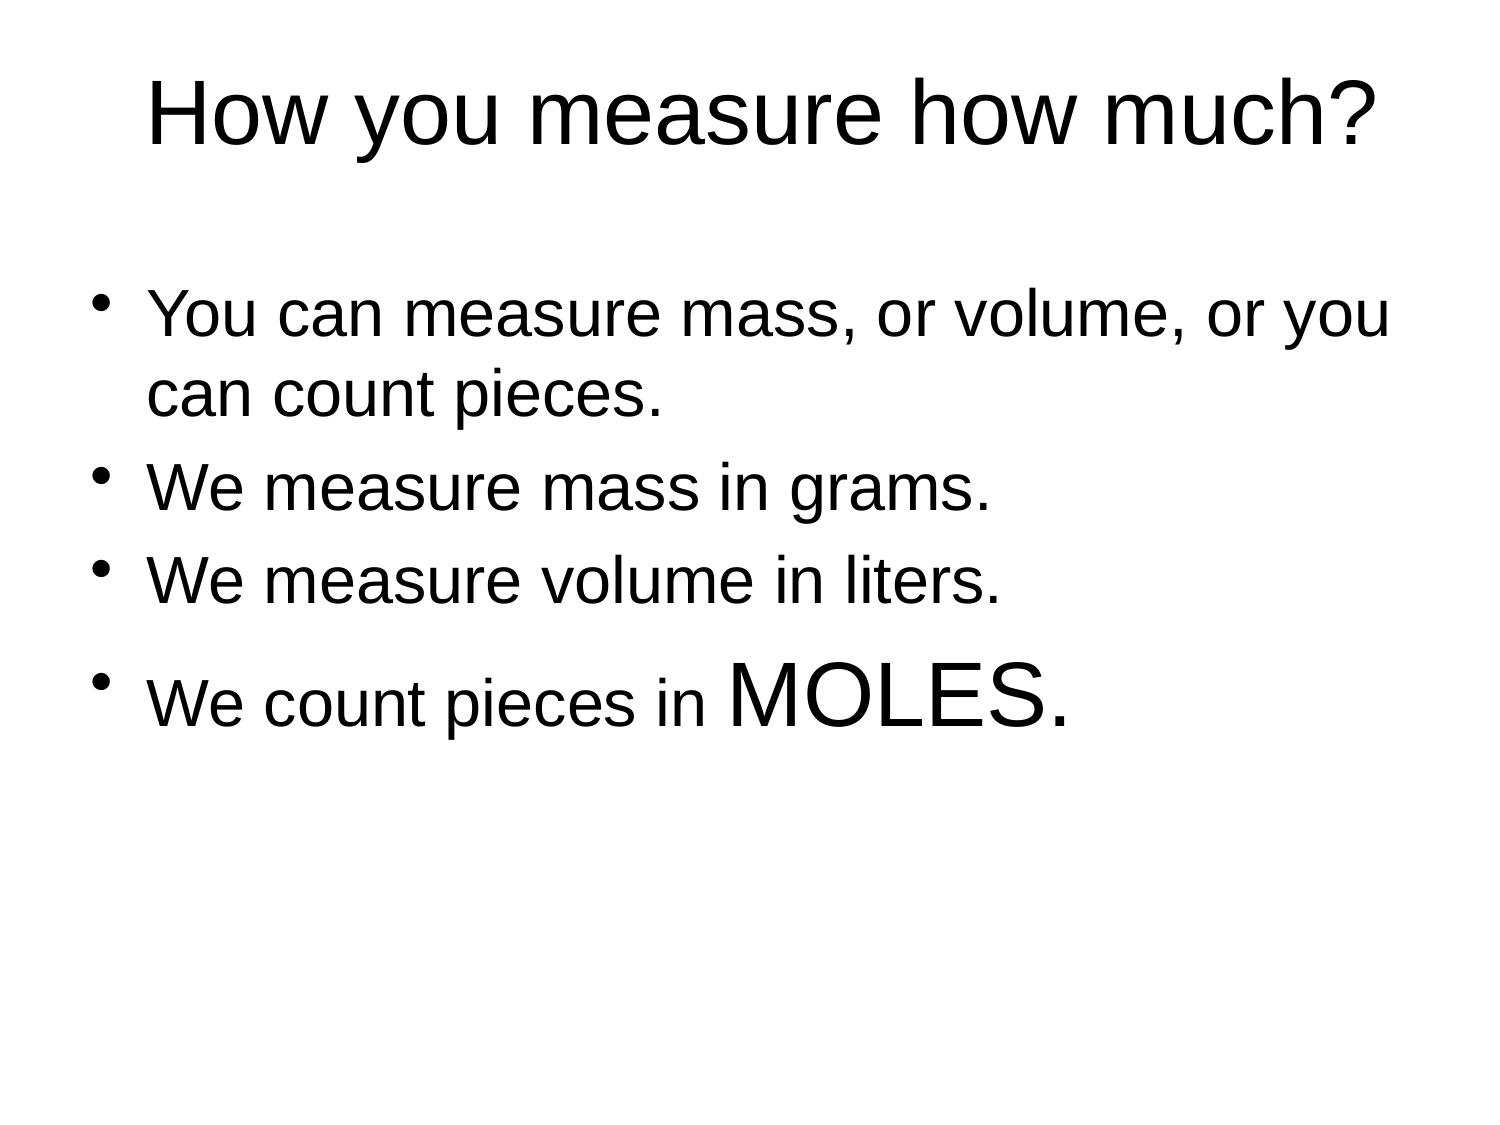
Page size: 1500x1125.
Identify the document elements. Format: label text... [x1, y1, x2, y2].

list You can measure mass, or volume, or you can count pieces. We measure mass in grams. We measure volume in liters. We count pieces in MOLES. [74, 262, 1426, 1006]
title How you measure how much? [74, 44, 1426, 249]
